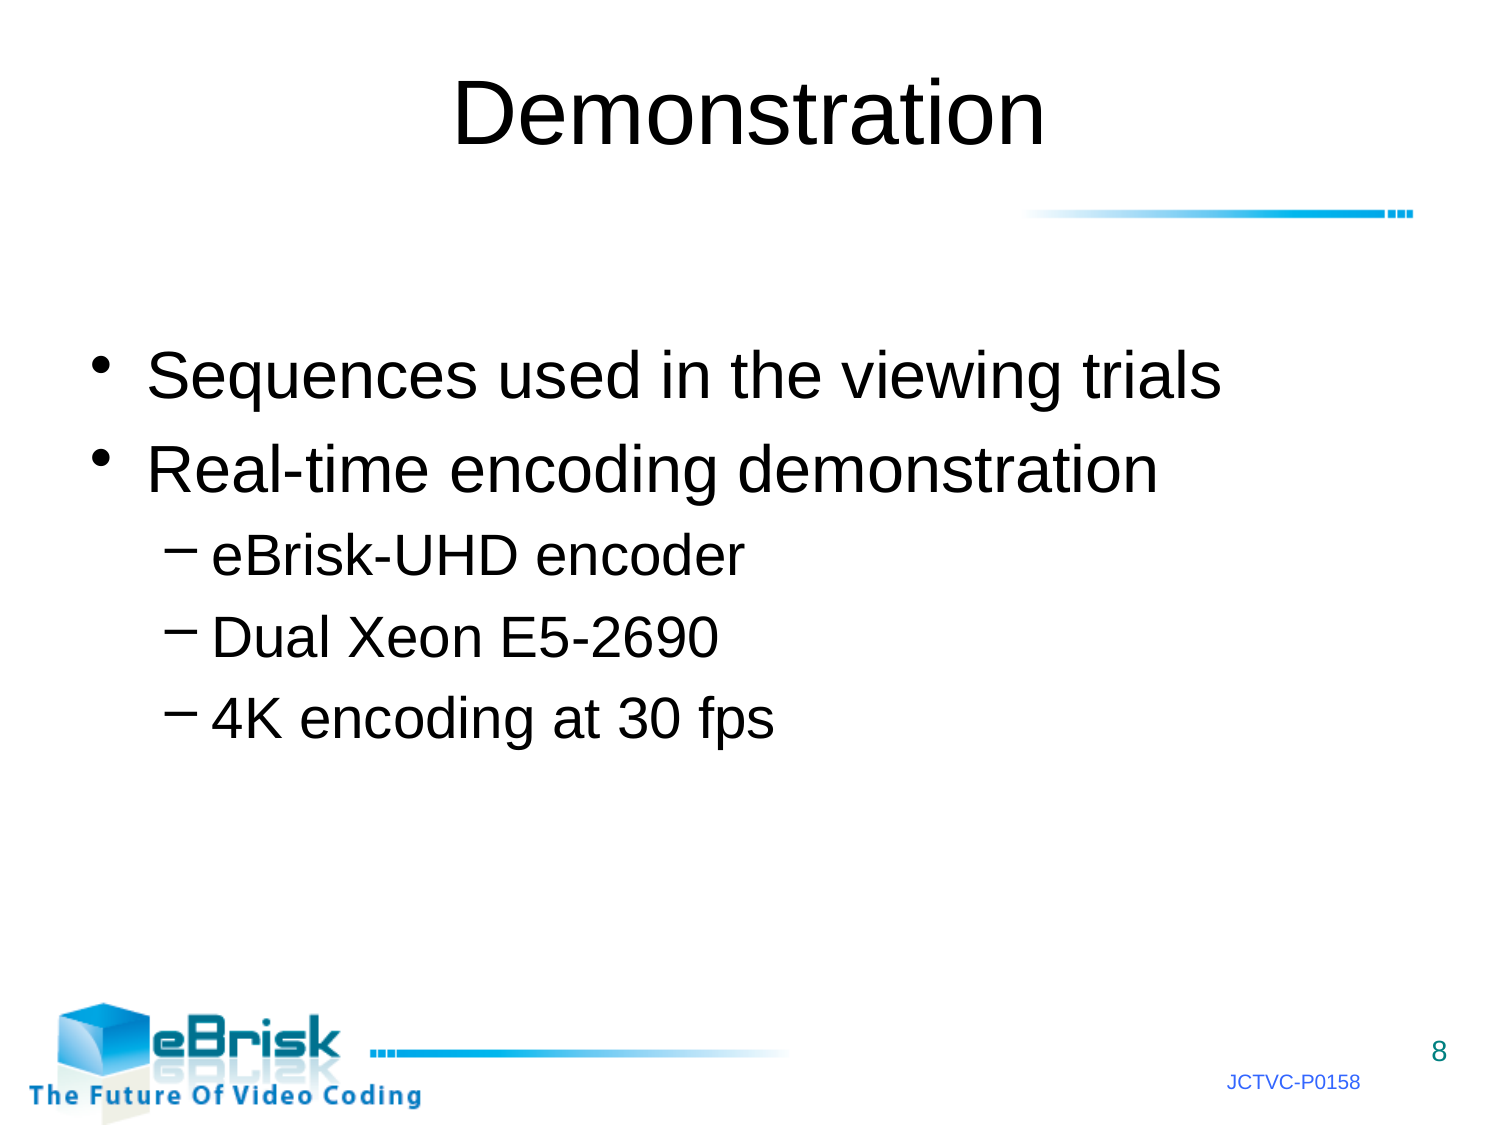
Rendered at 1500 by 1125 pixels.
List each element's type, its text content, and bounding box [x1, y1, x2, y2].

picture [637, 199, 1432, 252]
list Sequences used in the viewing trials Real-time encoding demonstration eBrisk-UHD encoder Dual Xeon E5-2690 4K encoding at 30 fps [75, 324, 1425, 863]
slide_number 8 [1112, 1024, 1463, 1104]
picture [0, 978, 794, 1125]
title Demonstration [75, 45, 1425, 233]
